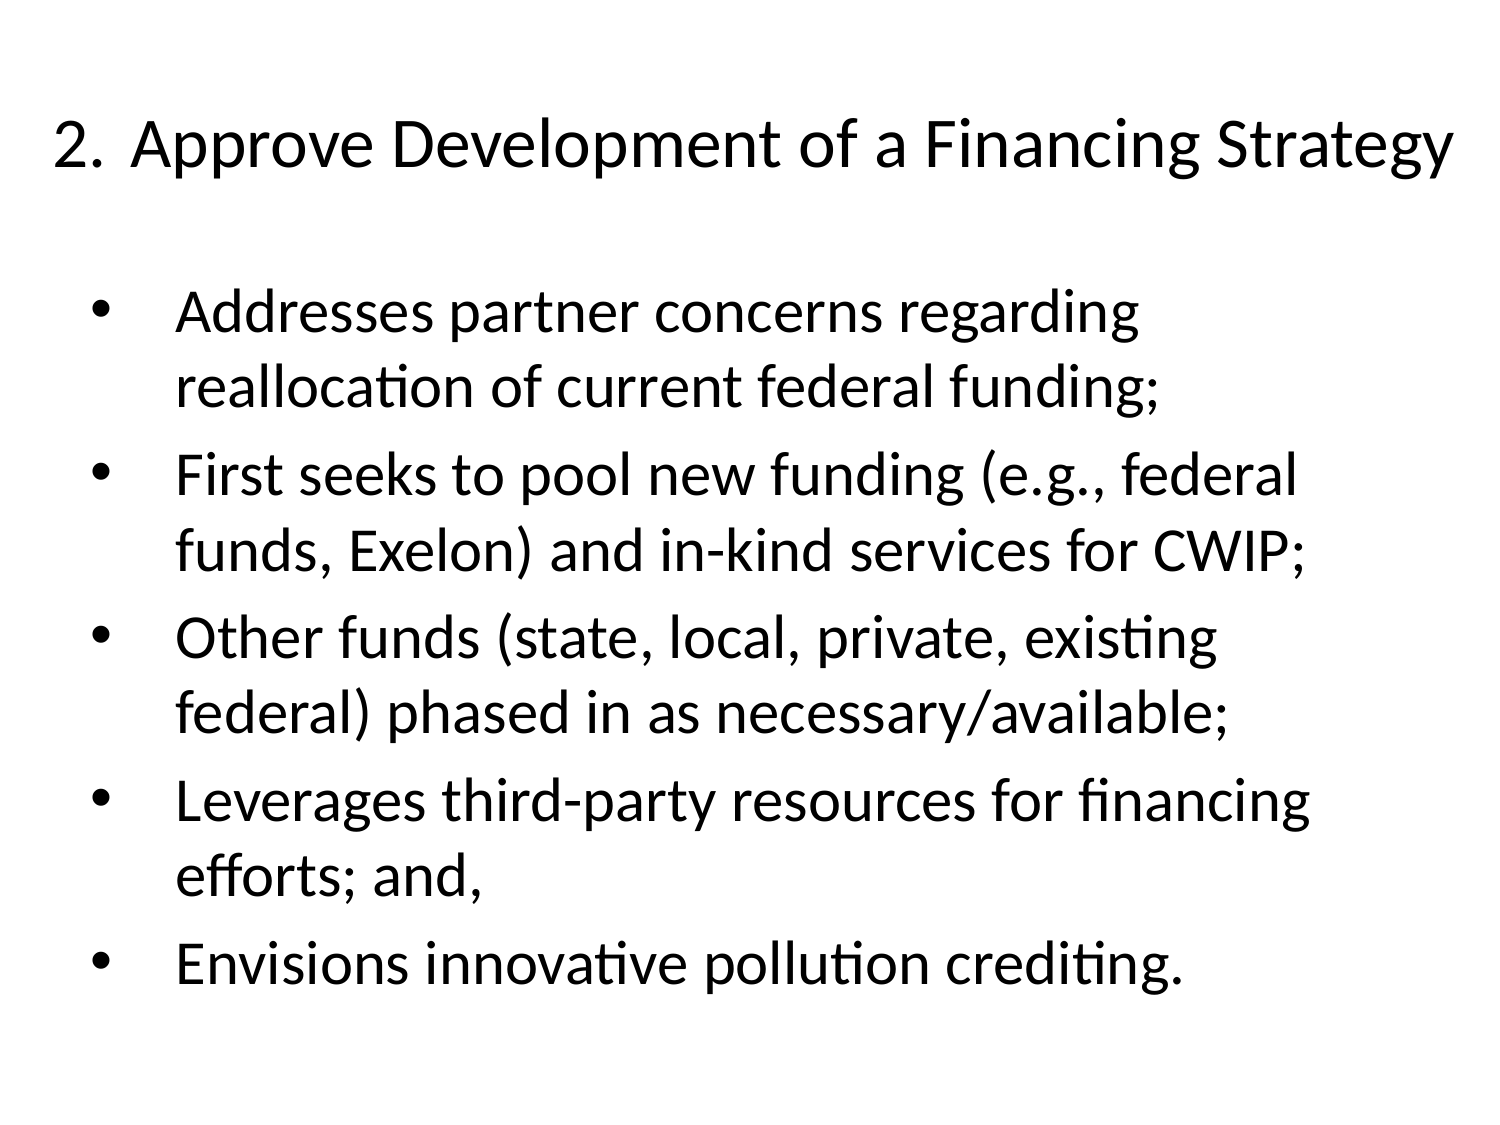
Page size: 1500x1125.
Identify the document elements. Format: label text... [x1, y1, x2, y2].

list Addresses partner concerns regarding reallocation of current federal funding; First seeks to pool new funding (e.g., federal funds, Exelon) and in-kind services for CWIP; Other funds (state, local, private, existing federal) phased in as necessary/available; Leverages third-party resources for financing efforts; and, Envisions innovative pollution crediting. [75, 262, 1425, 1005]
title Approve Development of a Financing Strategy [37, 45, 1475, 233]
